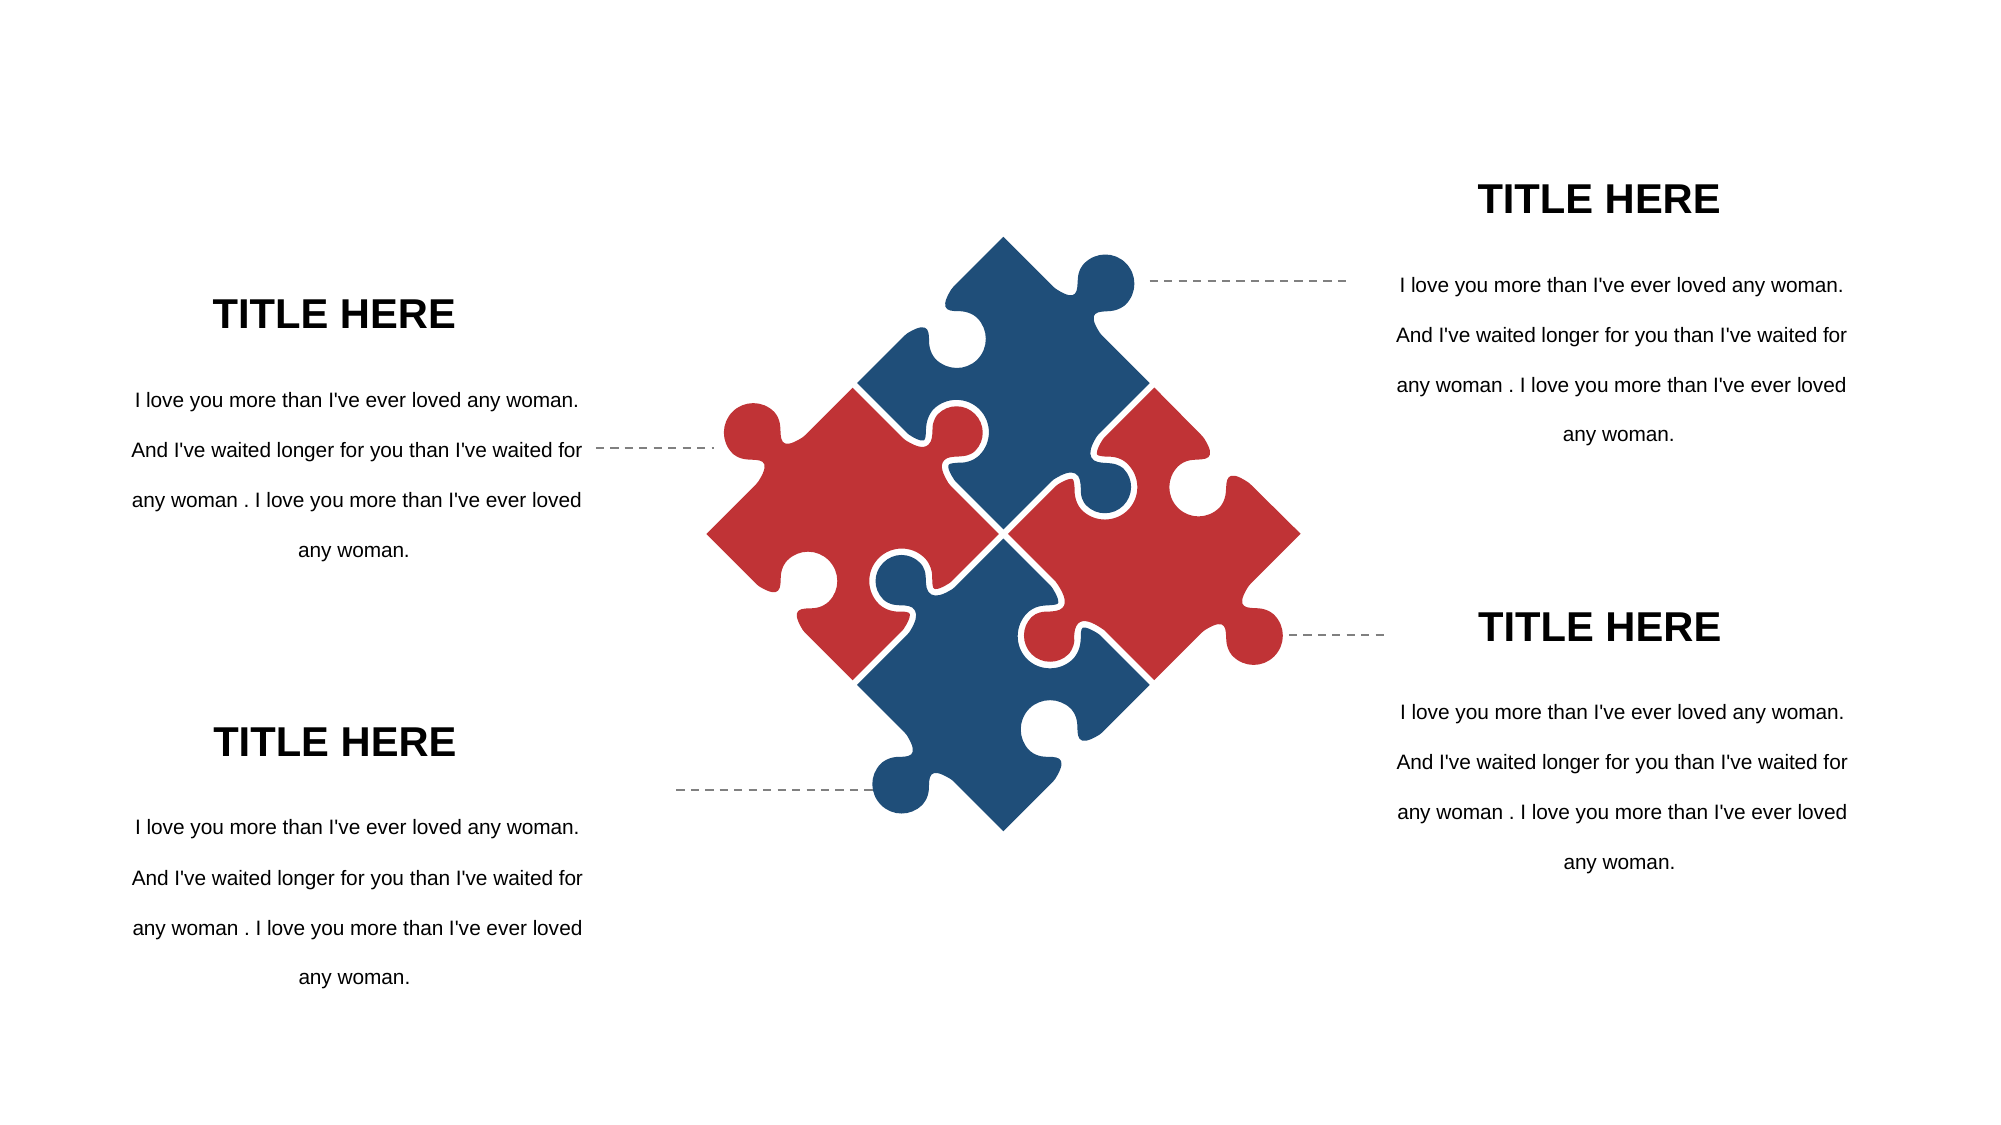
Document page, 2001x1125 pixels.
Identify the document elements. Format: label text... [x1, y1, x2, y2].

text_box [1016, 444, 1292, 720]
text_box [817, 547, 1093, 823]
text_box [913, 245, 1189, 521]
text_box TITLE HERE [198, 682, 517, 773]
text_box TITLE HERE [198, 254, 516, 345]
text_box I love you more than I've ever loved any woman. And I've waited longer for you than I've waited for any woman . I love you more than I've ever loved any woman. [1365, 238, 1879, 454]
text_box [715, 348, 991, 624]
text_box TITLE HERE [1463, 567, 1782, 658]
text_box I love you more than I've ever loved any woman. And I've waited longer for you than I've waited for any woman . I love you more than I've ever loved any woman. [100, 354, 614, 569]
text_box I love you more than I've ever loved any woman. And I've waited longer for you than I've waited for any woman . I love you more than I've ever loved any woman. [100, 781, 614, 997]
text_box I love you more than I've ever loved any woman. And I've waited longer for you than I've waited for any woman . I love you more than I've ever loved any woman. [1365, 666, 1879, 882]
text_box TITLE HERE [1462, 139, 1781, 230]
